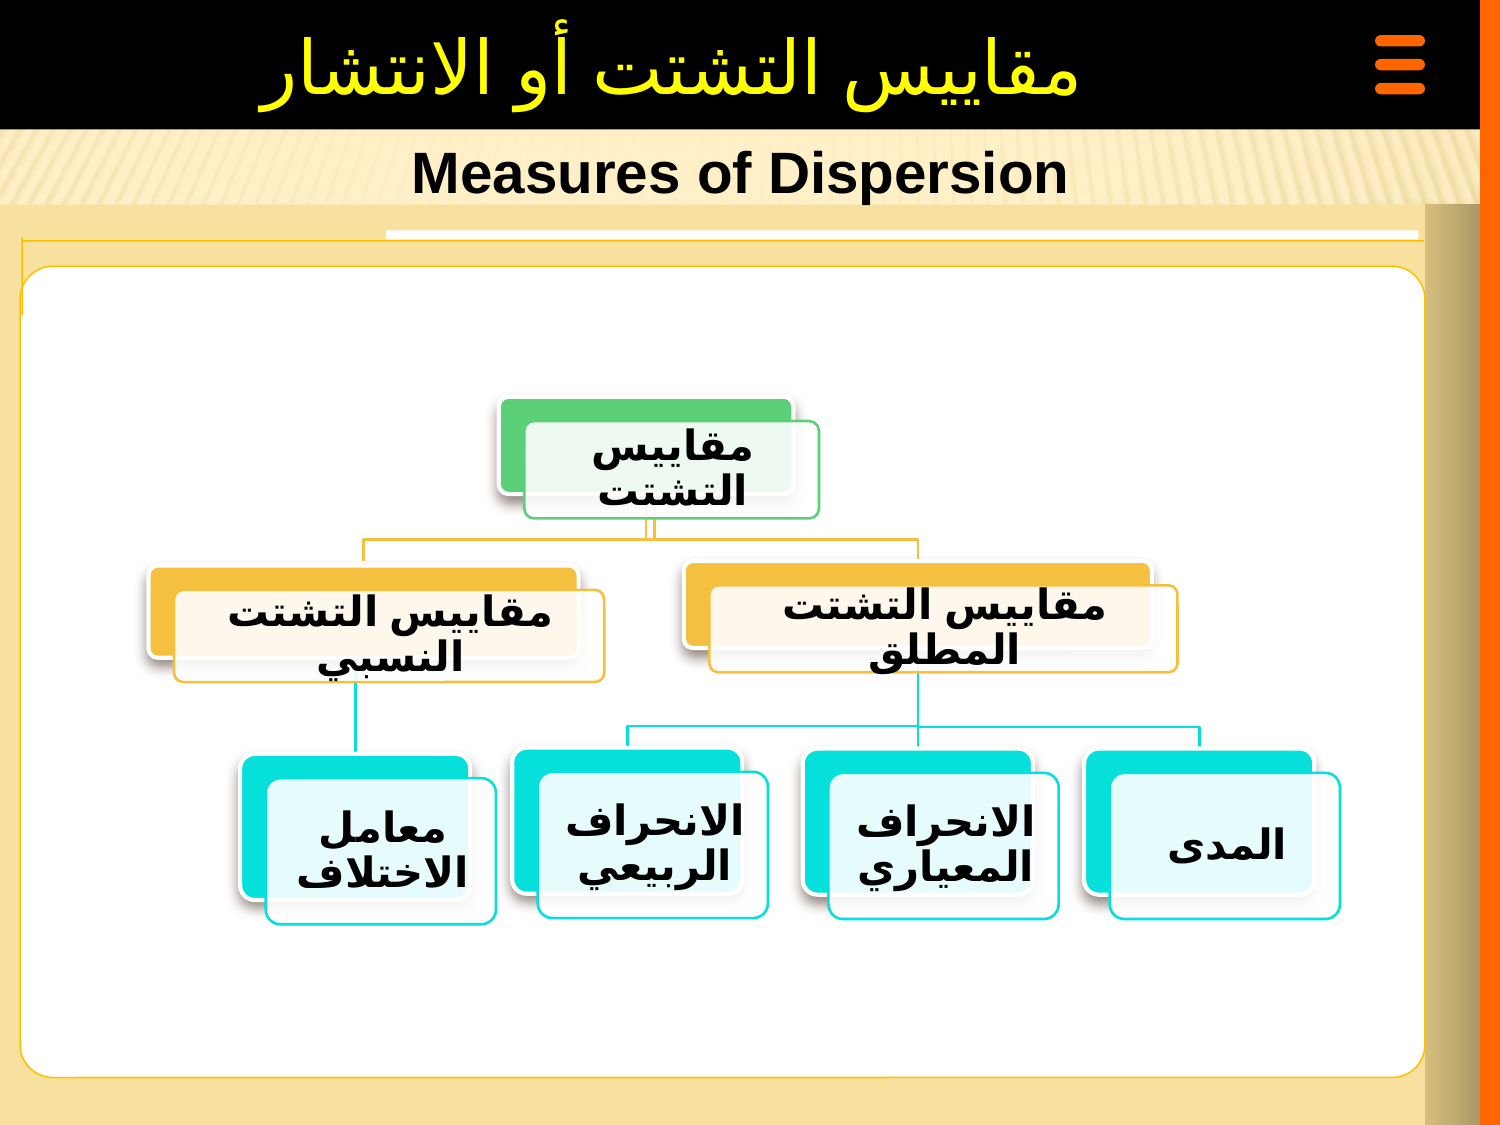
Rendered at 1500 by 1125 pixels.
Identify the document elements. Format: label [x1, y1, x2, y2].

text_box [139, 337, 1341, 951]
text_box [0, 0, 1500, 1125]
